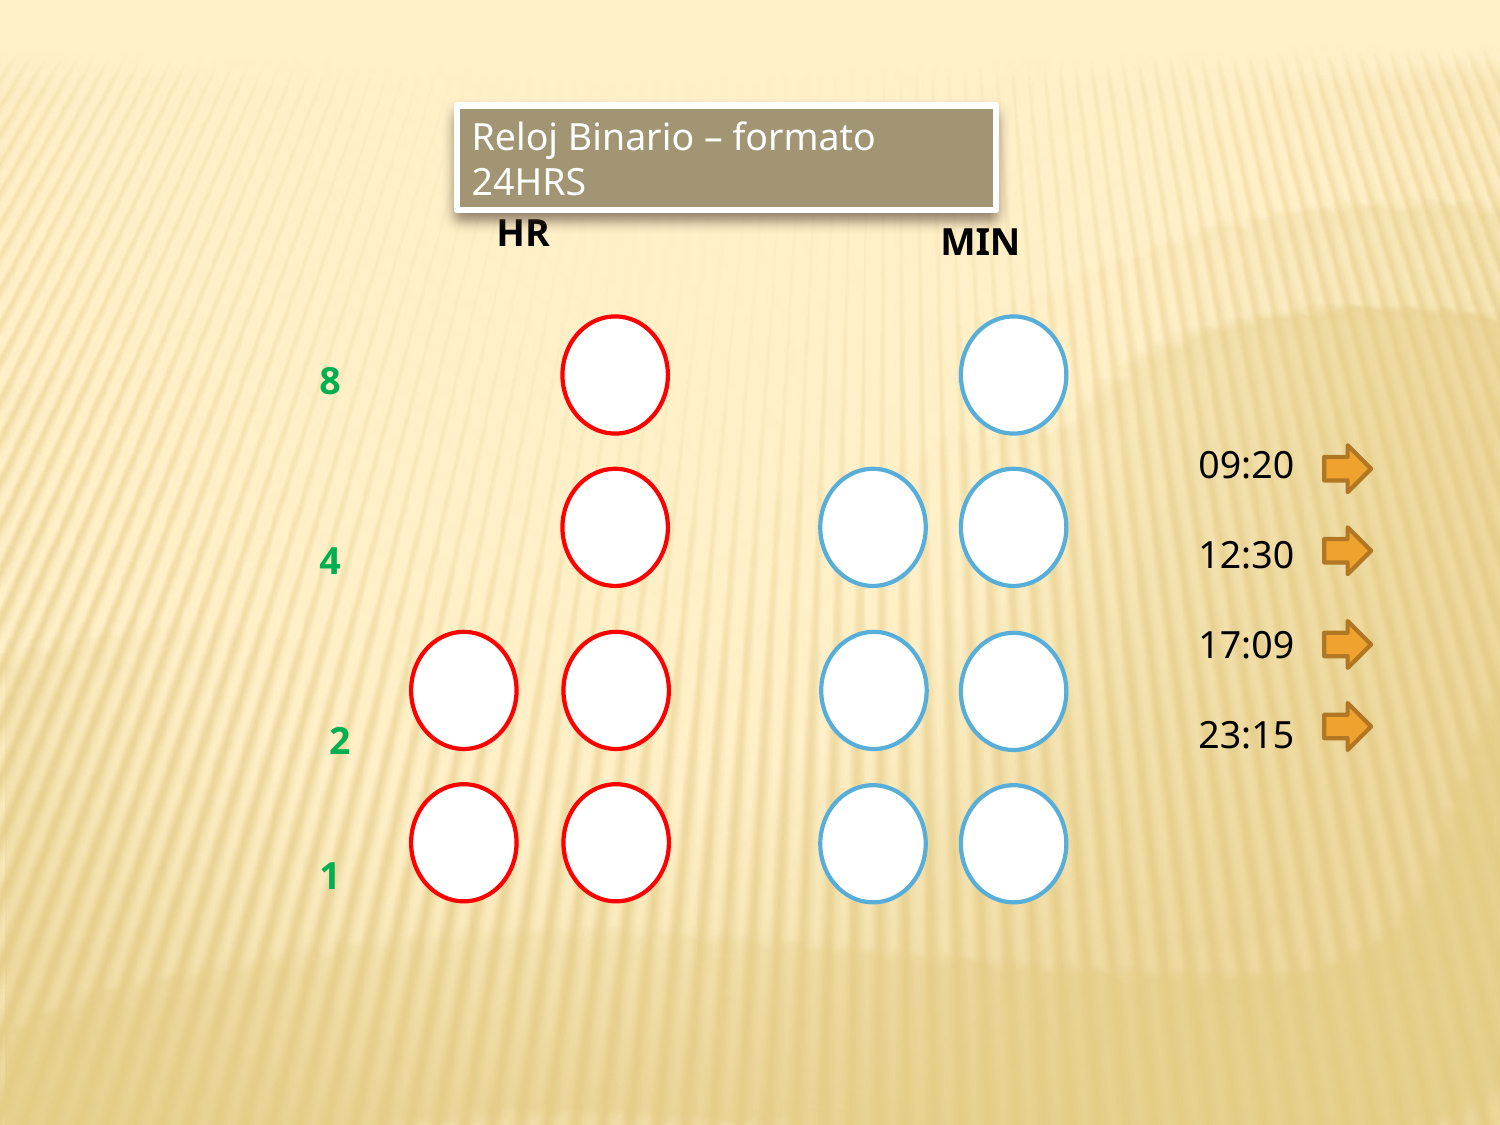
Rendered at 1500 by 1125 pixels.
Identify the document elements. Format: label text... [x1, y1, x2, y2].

text_box [818, 783, 928, 905]
text_box Reloj Binario – formato 24HRS [454, 102, 999, 213]
text_box [1322, 443, 1374, 495]
text_box 09:20 12:30 17:09 23:15 [1183, 433, 1372, 764]
text_box [1322, 701, 1374, 752]
text_box [560, 466, 671, 589]
text_box MIN [925, 210, 1043, 271]
text_box [818, 466, 928, 589]
text_box [819, 629, 929, 752]
text_box [560, 314, 671, 436]
text_box [1322, 525, 1374, 577]
text_box [561, 629, 672, 752]
text_box [561, 782, 672, 904]
text_box [1322, 619, 1374, 670]
text_box [958, 630, 1069, 753]
text_box [408, 629, 519, 752]
text_box [958, 783, 1069, 905]
text_box [958, 314, 1069, 436]
text_box 8 4 2 1 [304, 304, 375, 905]
text_box HR [481, 231, 576, 262]
text_box [958, 466, 1069, 589]
text_box [408, 782, 519, 904]
